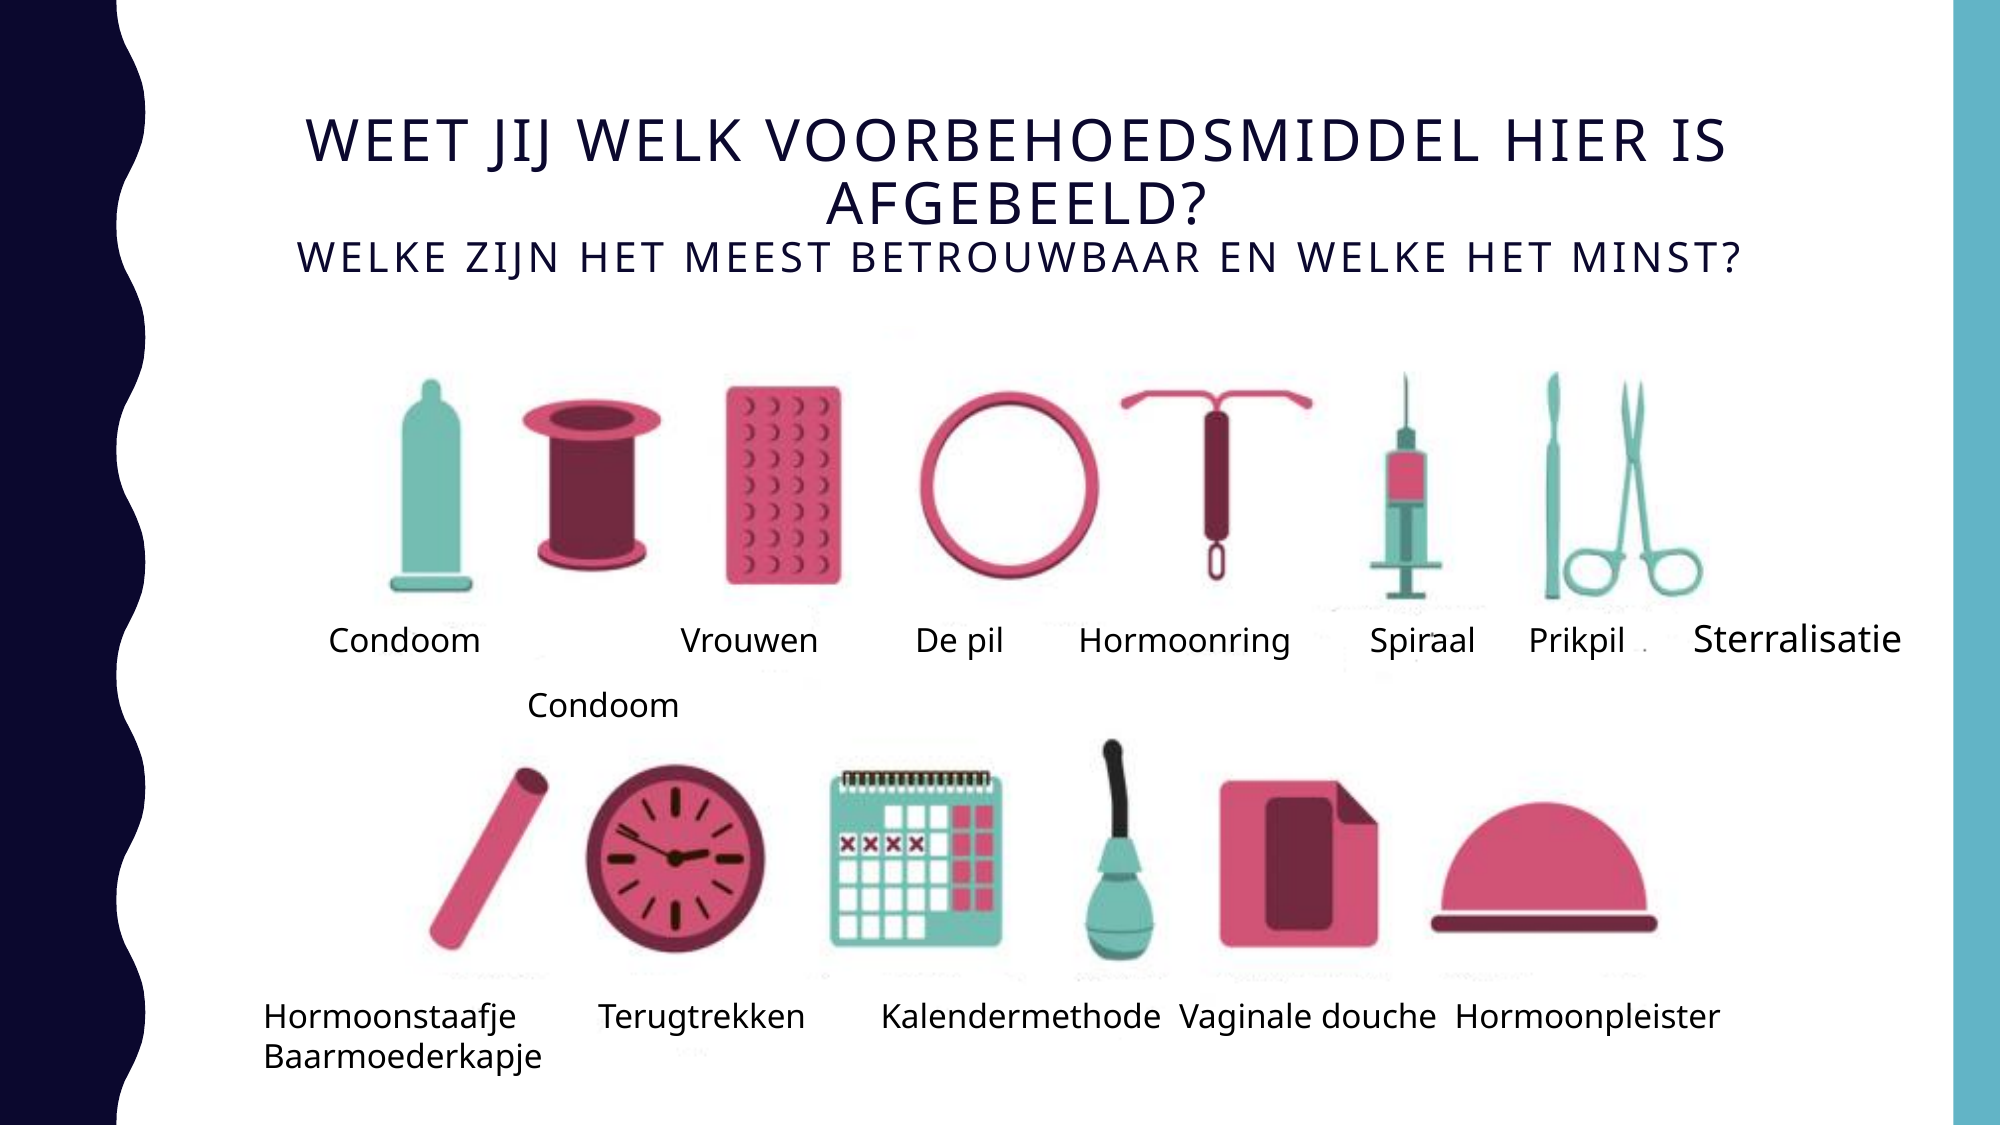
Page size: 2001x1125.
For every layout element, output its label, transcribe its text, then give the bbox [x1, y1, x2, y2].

picture [248, 326, 1837, 1125]
list Condoom Vrouwen De pil Hormoonring Spiraal Prikpil Sterralisatie Condoom [1837, 597, 1930, 760]
title Weet jij welk Voorbehoedsmiddel hier is afgebeeld? Welke zijn het meest betrouwbaar en welke het minst? [201, 103, 1837, 321]
